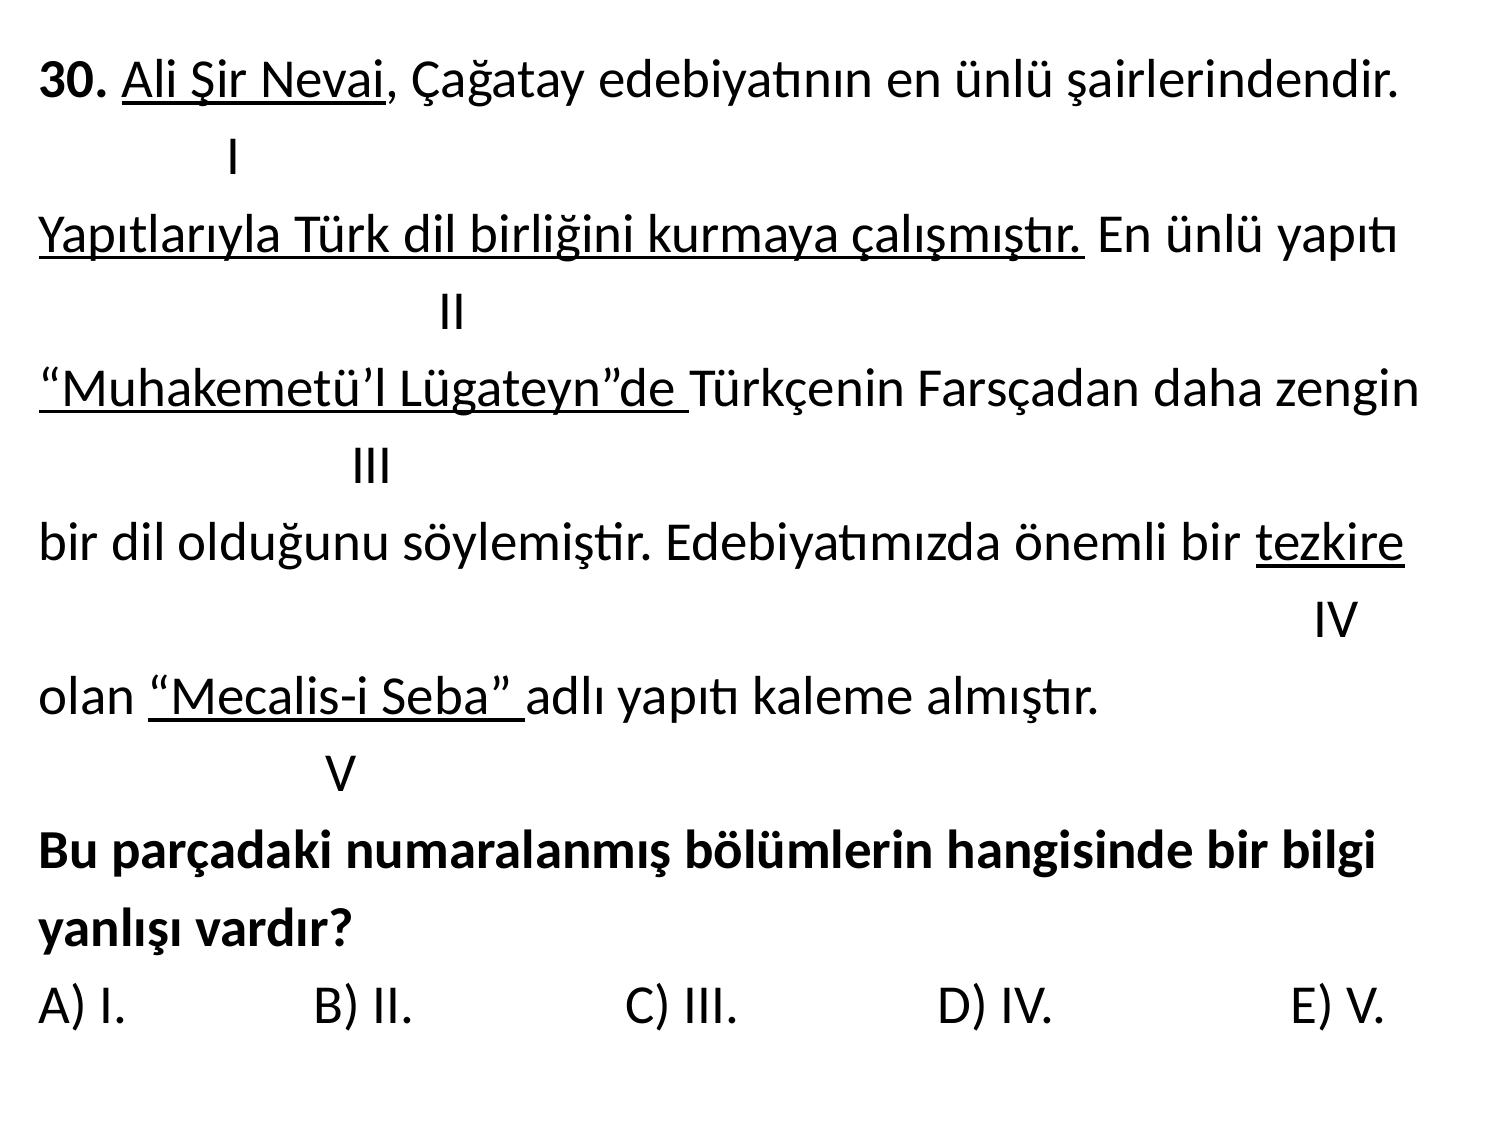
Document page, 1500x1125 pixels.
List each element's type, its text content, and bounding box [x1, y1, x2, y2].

list 30. Ali Şir Nevai, Çağatay edebiyatının en ünlü şairlerindendir. I Yapıtlarıyla Türk dil birliğini kurmaya çalışmıştır. En ünlü yapıtı II “Muhakemetü’l Lügateyn”de Türkçenin Farsçadan daha zengin III bir dil olduğunu söylemiştir. Edebiyatımızda önemli bir tezkire IV olan “Mecalis-i Seba” adlı yapıtı kaleme almıştır. V Bu parçadaki numaralanmış bölümlerin hangisinde bir bilgi yanlışı vardır? A) I. B) II. C) III. D) IV. E) V. [23, 35, 1465, 1055]
